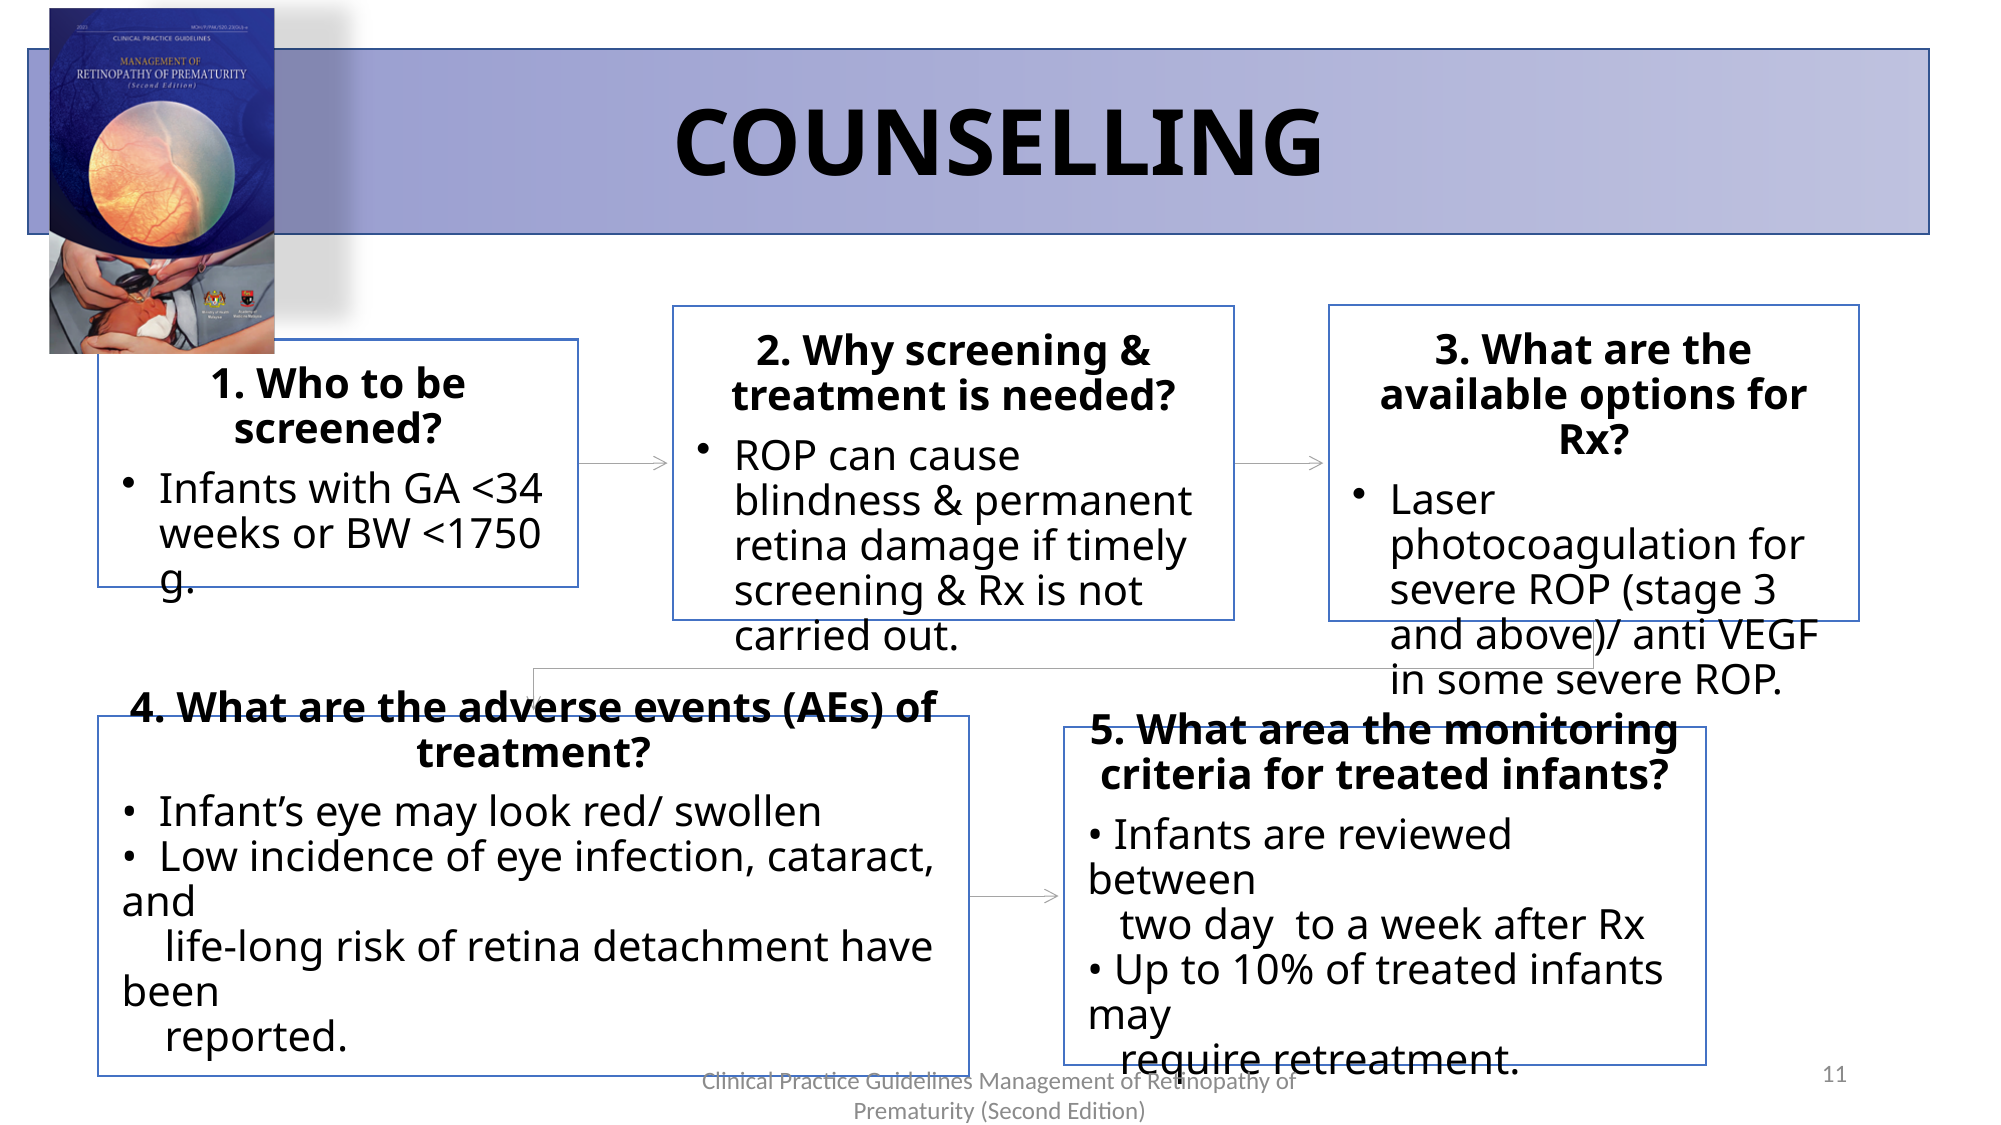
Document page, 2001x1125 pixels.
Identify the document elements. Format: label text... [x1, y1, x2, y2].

slide_number 11 [1412, 1078, 1863, 1103]
picture [49, 0, 382, 355]
footer Clinical Practice Guidelines Management of Retinopathy of Prematurity (Second Edition) [662, 1078, 1338, 1125]
text_box [27, 48, 49, 235]
title COUNSELLING [382, 59, 1863, 232]
text_box [382, 48, 1930, 235]
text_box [93, 304, 1864, 1078]
